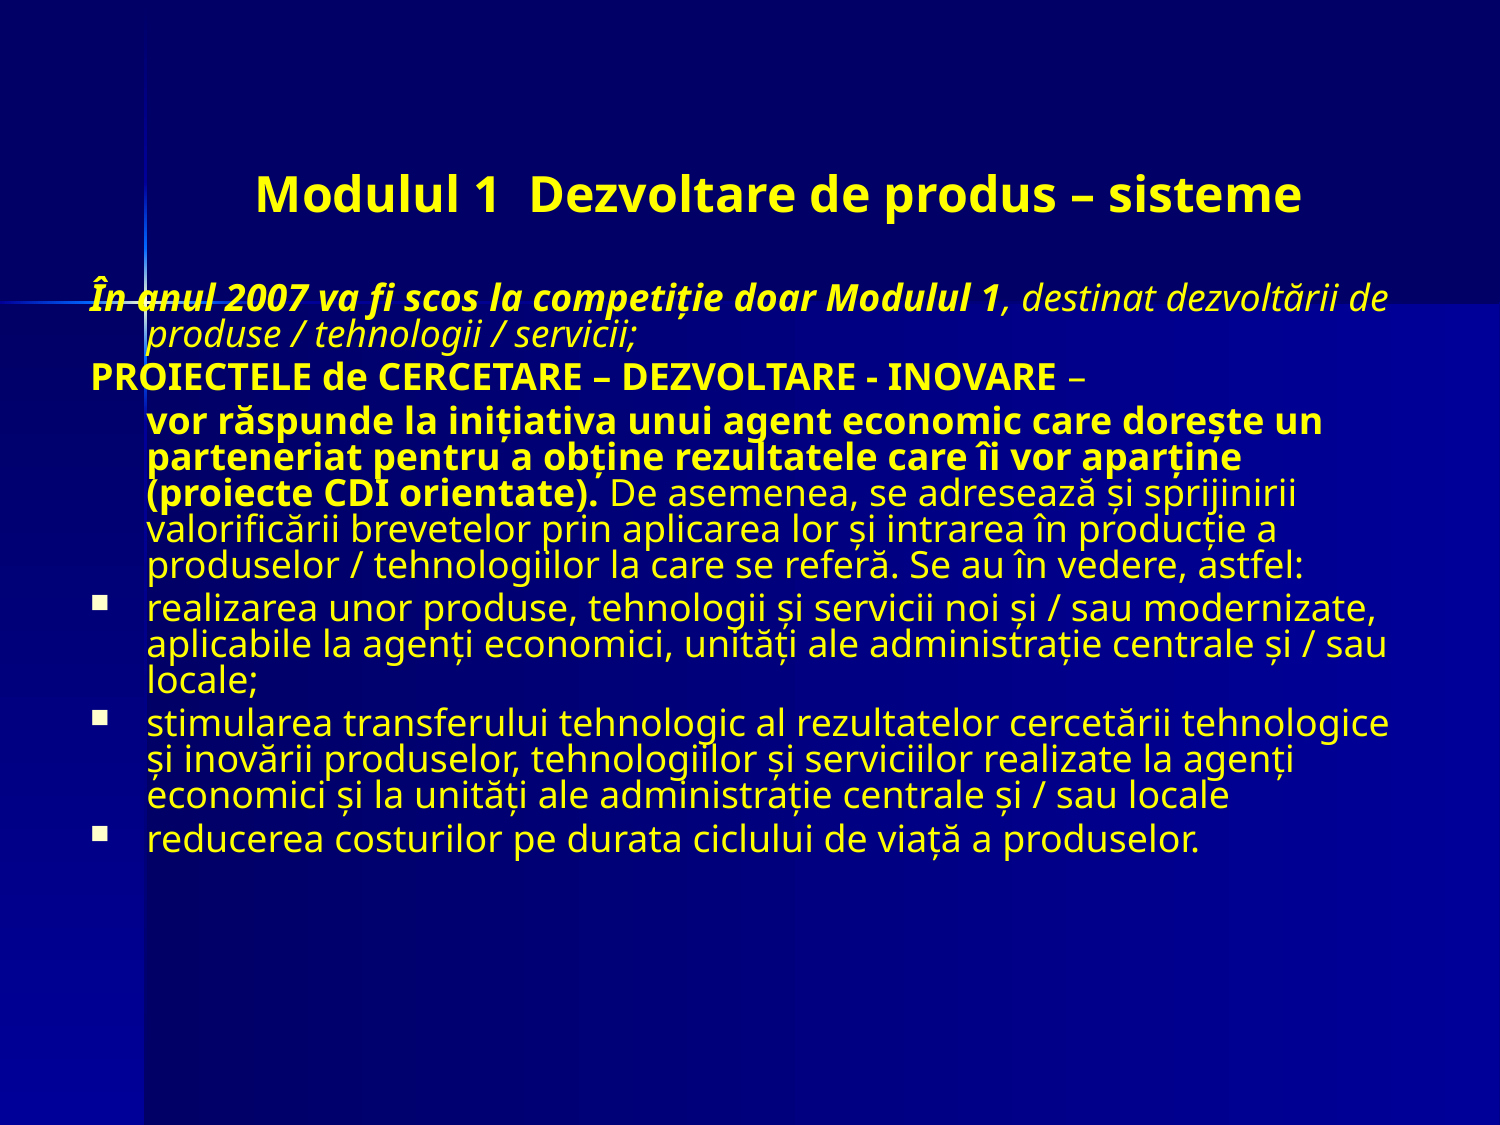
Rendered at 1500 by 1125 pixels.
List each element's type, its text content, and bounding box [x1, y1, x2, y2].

title Modulul 1 Dezvoltare de produs – sisteme [174, 49, 1413, 274]
list În anul 2007 va fi scos la competiţie doar Modulul 1, destinat dezvoltării de produse / tehnologii / servicii; PROIECTELE de CERCETARE – DEZVOLTARE - INOVARE – vor răspunde la iniţiativa unui agent economic care doreşte un parteneriat pentru a obţine rezultatele care îi vor aparţine (proiecte CDI orientate). De asemenea, se adresează şi sprijinirii valorificării brevetelor prin aplicarea lor şi intrarea în producţie a produselor / tehnologiilor la care se referă. Se au în vedere, astfel: realizarea unor produse, tehnologii şi servicii noi şi / sau modernizate, aplicabile la agenţi economici, unităţi ale administraţie centrale şi / sau locale; stimularea transferului tehnologic al rezultatelor cercetării tehnologice şi inovării produselor, tehnologiilor şi serviciilor realizate la agenţi economici şi la unităţi ale administraţie centrale şi / sau locale reducerea costurilor pe durata ciclului de viaţă a produselor. [74, 274, 1426, 1013]
